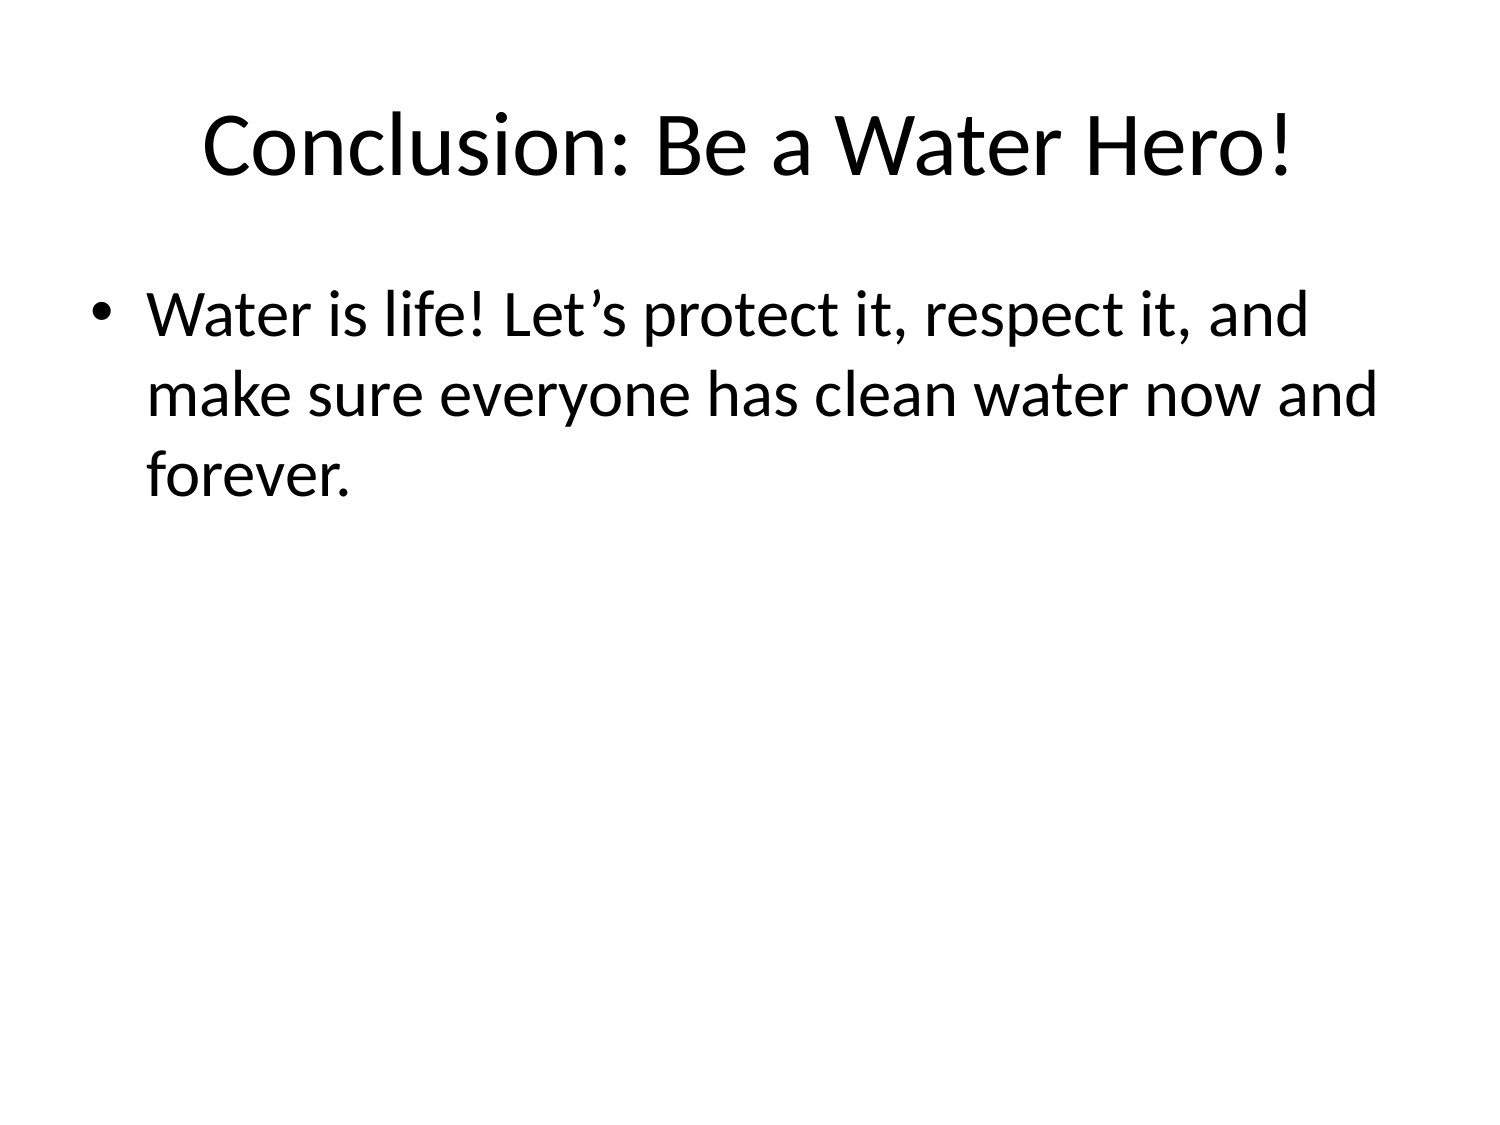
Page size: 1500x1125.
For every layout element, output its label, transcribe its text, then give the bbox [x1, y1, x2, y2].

title Conclusion: Be a Water Hero! [75, 45, 1425, 233]
list Water is life! Let’s protect it, respect it, and make sure everyone has clean water now and forever. [75, 262, 1425, 1005]
